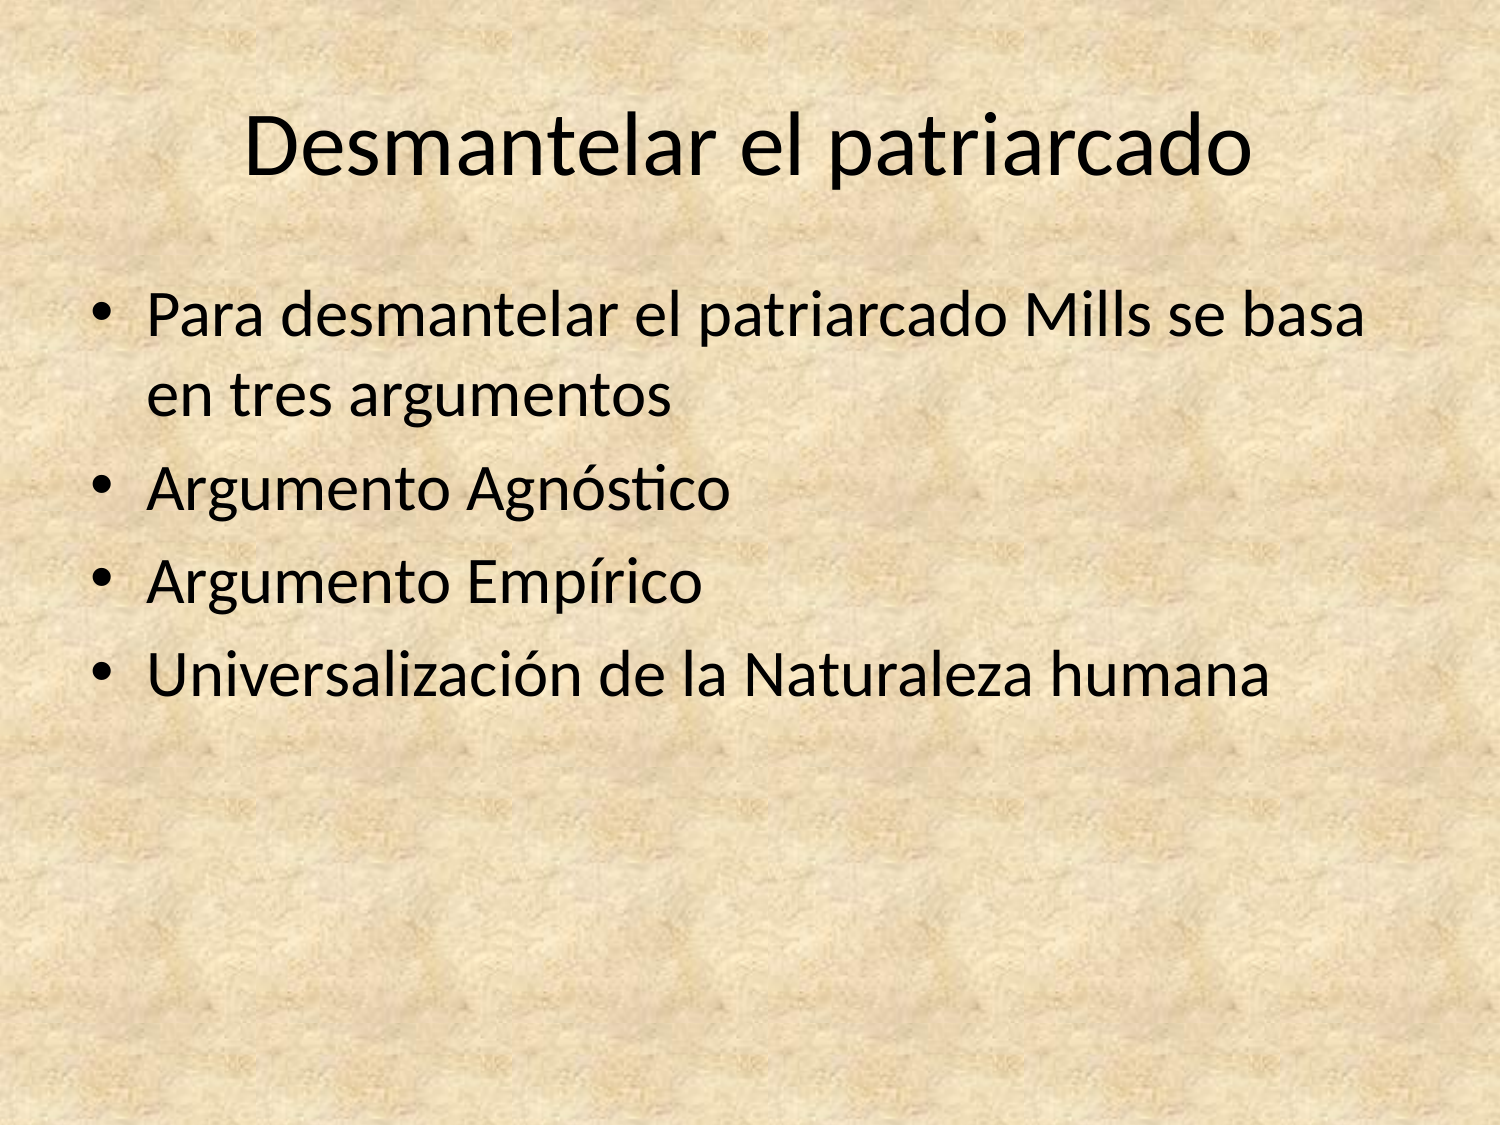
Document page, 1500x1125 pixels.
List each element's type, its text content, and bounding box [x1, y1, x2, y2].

picture [0, 0, 1500, 1125]
list Para desmantelar el patriarcado Mills se basa en tres argumentos Argumento Agnóstico Argumento Empírico Universalización de la Naturaleza humana [75, 262, 1425, 1005]
title Desmantelar el patriarcado [75, 45, 1425, 233]
